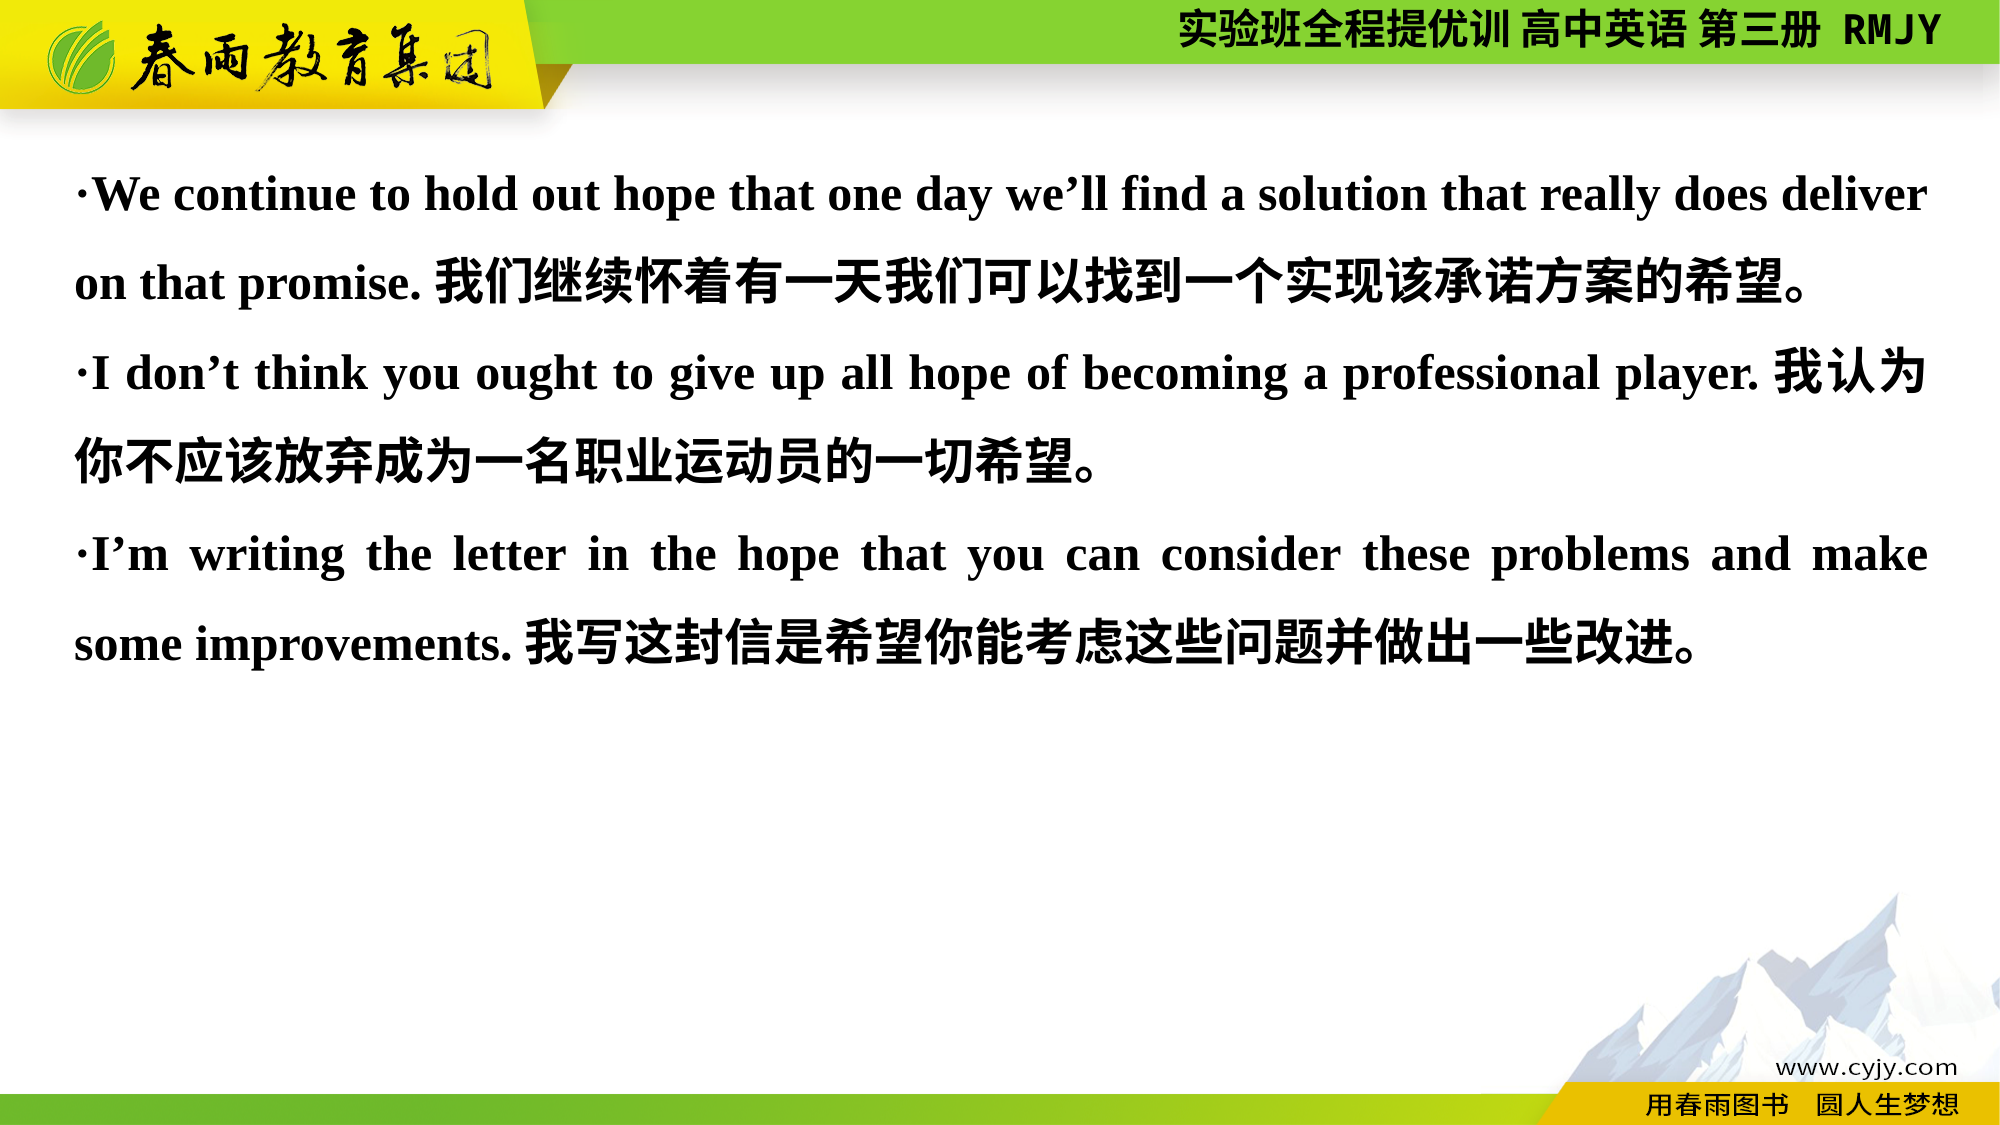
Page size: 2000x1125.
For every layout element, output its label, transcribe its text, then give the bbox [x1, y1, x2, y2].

list ·We continue to hold out hope that one day we’ll find a solution that really does deliver on that promise.我们继续怀着有一天我们可以找到一个实现该承诺方案的希望。 ·I don’t think you ought to give up all hope of becoming a professional player.我认为你不应该放弃成为一名职业运动员的一切希望。 ·I’m writing the letter in the hope that you can consider these problems and make some improvements.我写这封信是希望你能考虑这些问题并做出一些改进。 [59, 122, 1944, 672]
picture [0, 0, 2000, 1125]
